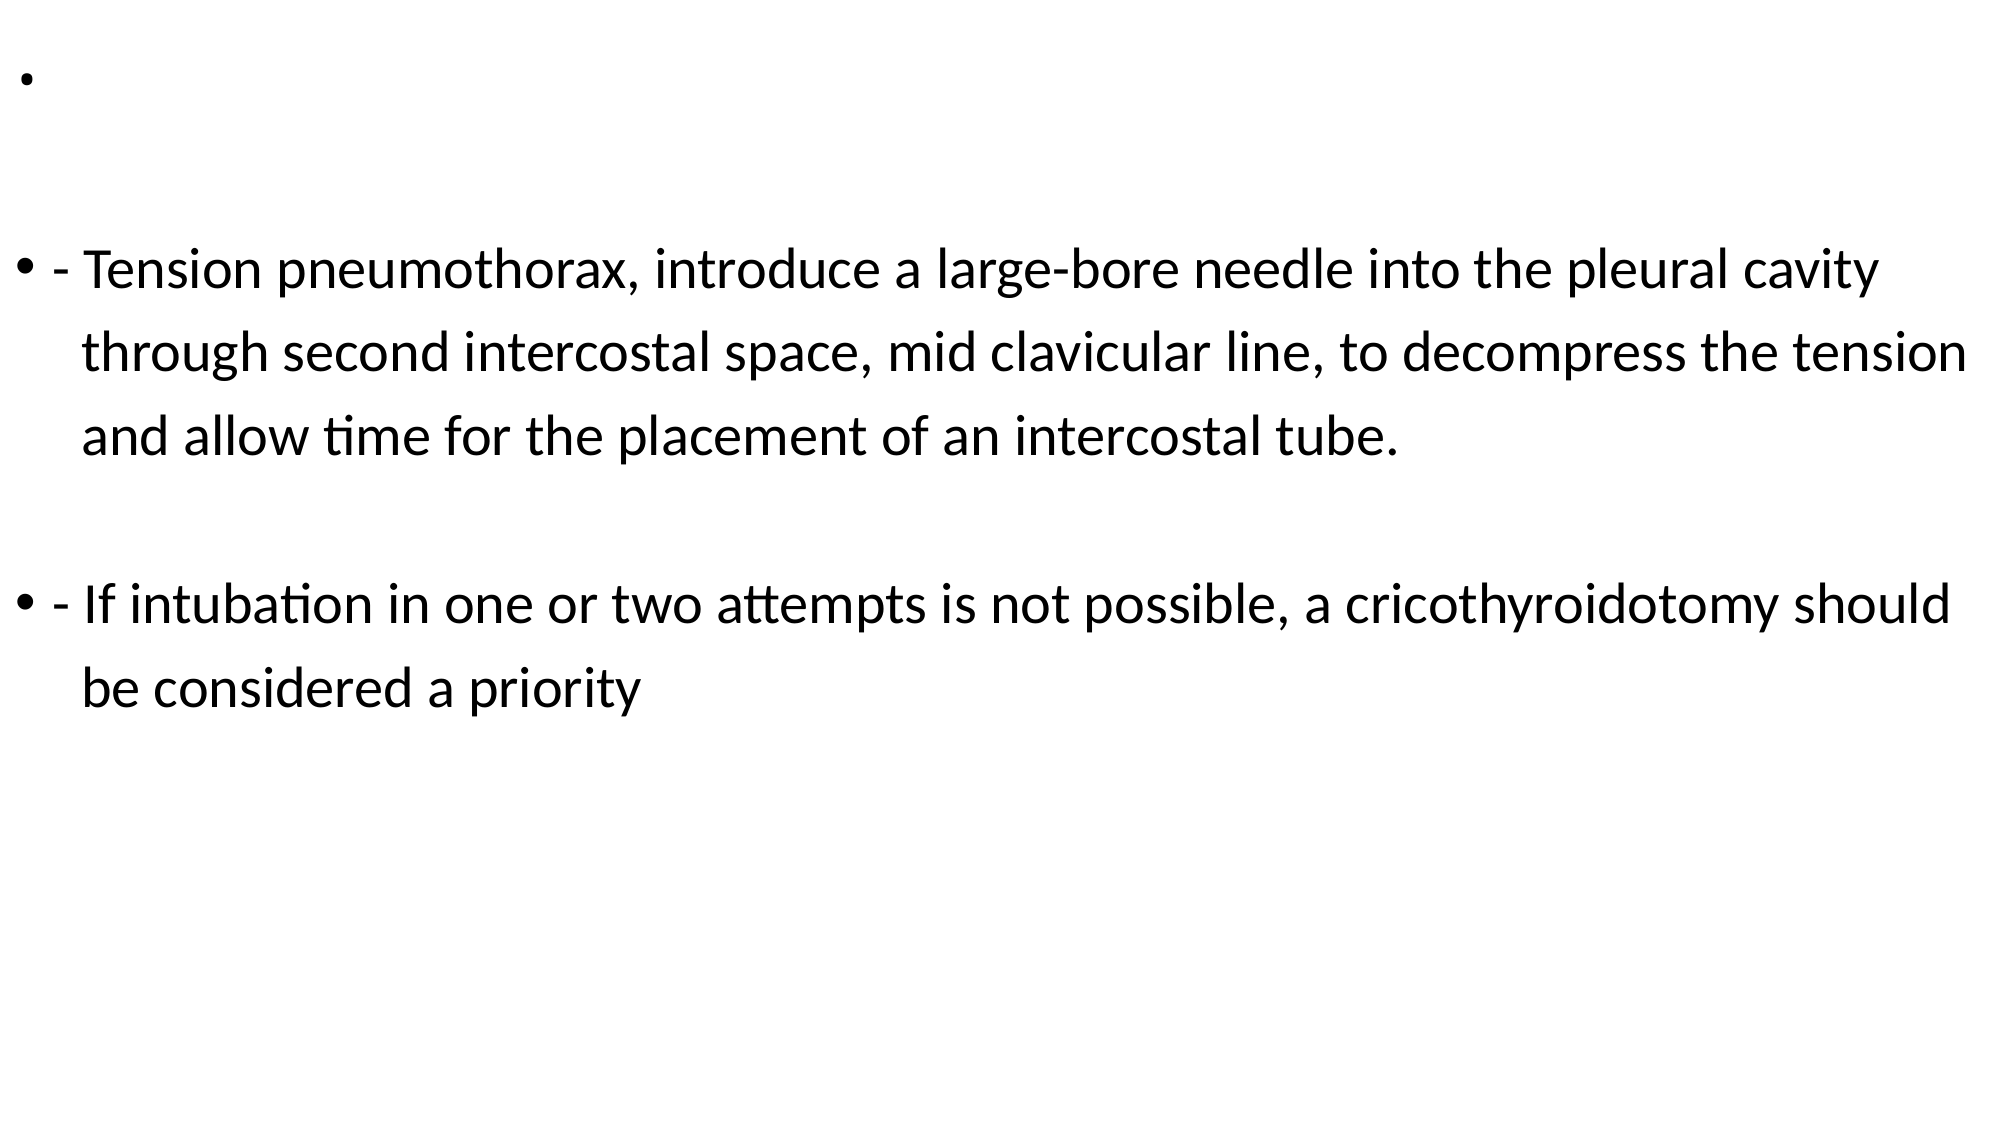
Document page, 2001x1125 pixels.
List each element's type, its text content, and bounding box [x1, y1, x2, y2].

title . [0, 0, 1863, 112]
list - Tension pneumothorax, introduce a large-bore needle into the pleural cavity through second intercostal space, mid clavicular line, to decompress the tension and allow time for the placement of an intercostal tube. - If intubation in one or two attempts is not possible, a cricothyroidotomy should be considered a priority [0, 139, 2000, 1125]
